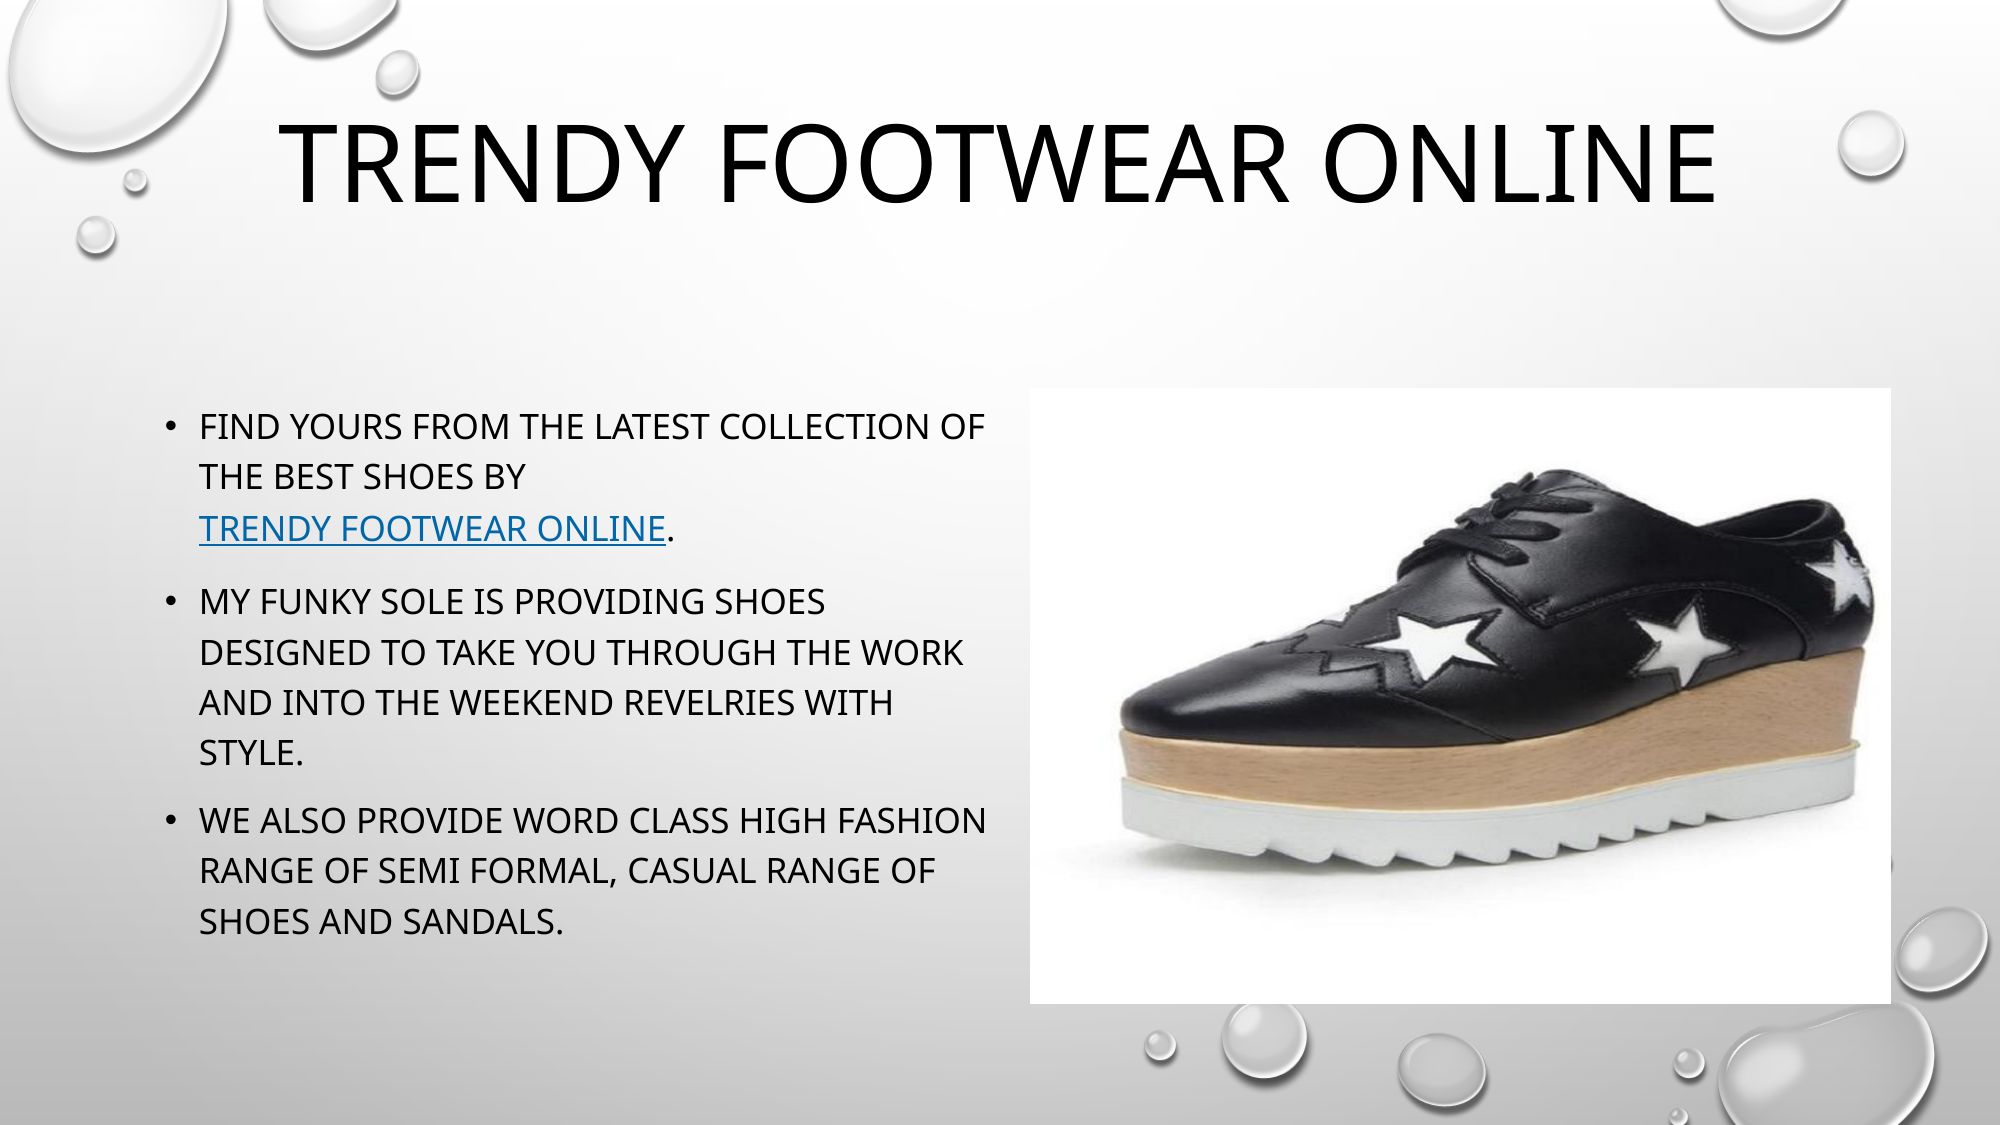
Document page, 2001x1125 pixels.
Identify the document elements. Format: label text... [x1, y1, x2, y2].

title Trendy Footwear Online [149, 101, 1851, 364]
picture [0, 0, 2000, 1125]
list Find yours from the latest collection of the best shoes by trendy footwear online. My funky sole is providing shoes designed to take you through the work and into the weekend revelries with style. We also provide word class high fashion range of Semi formal, casual range of shoes and Sandals. [149, 388, 1004, 950]
